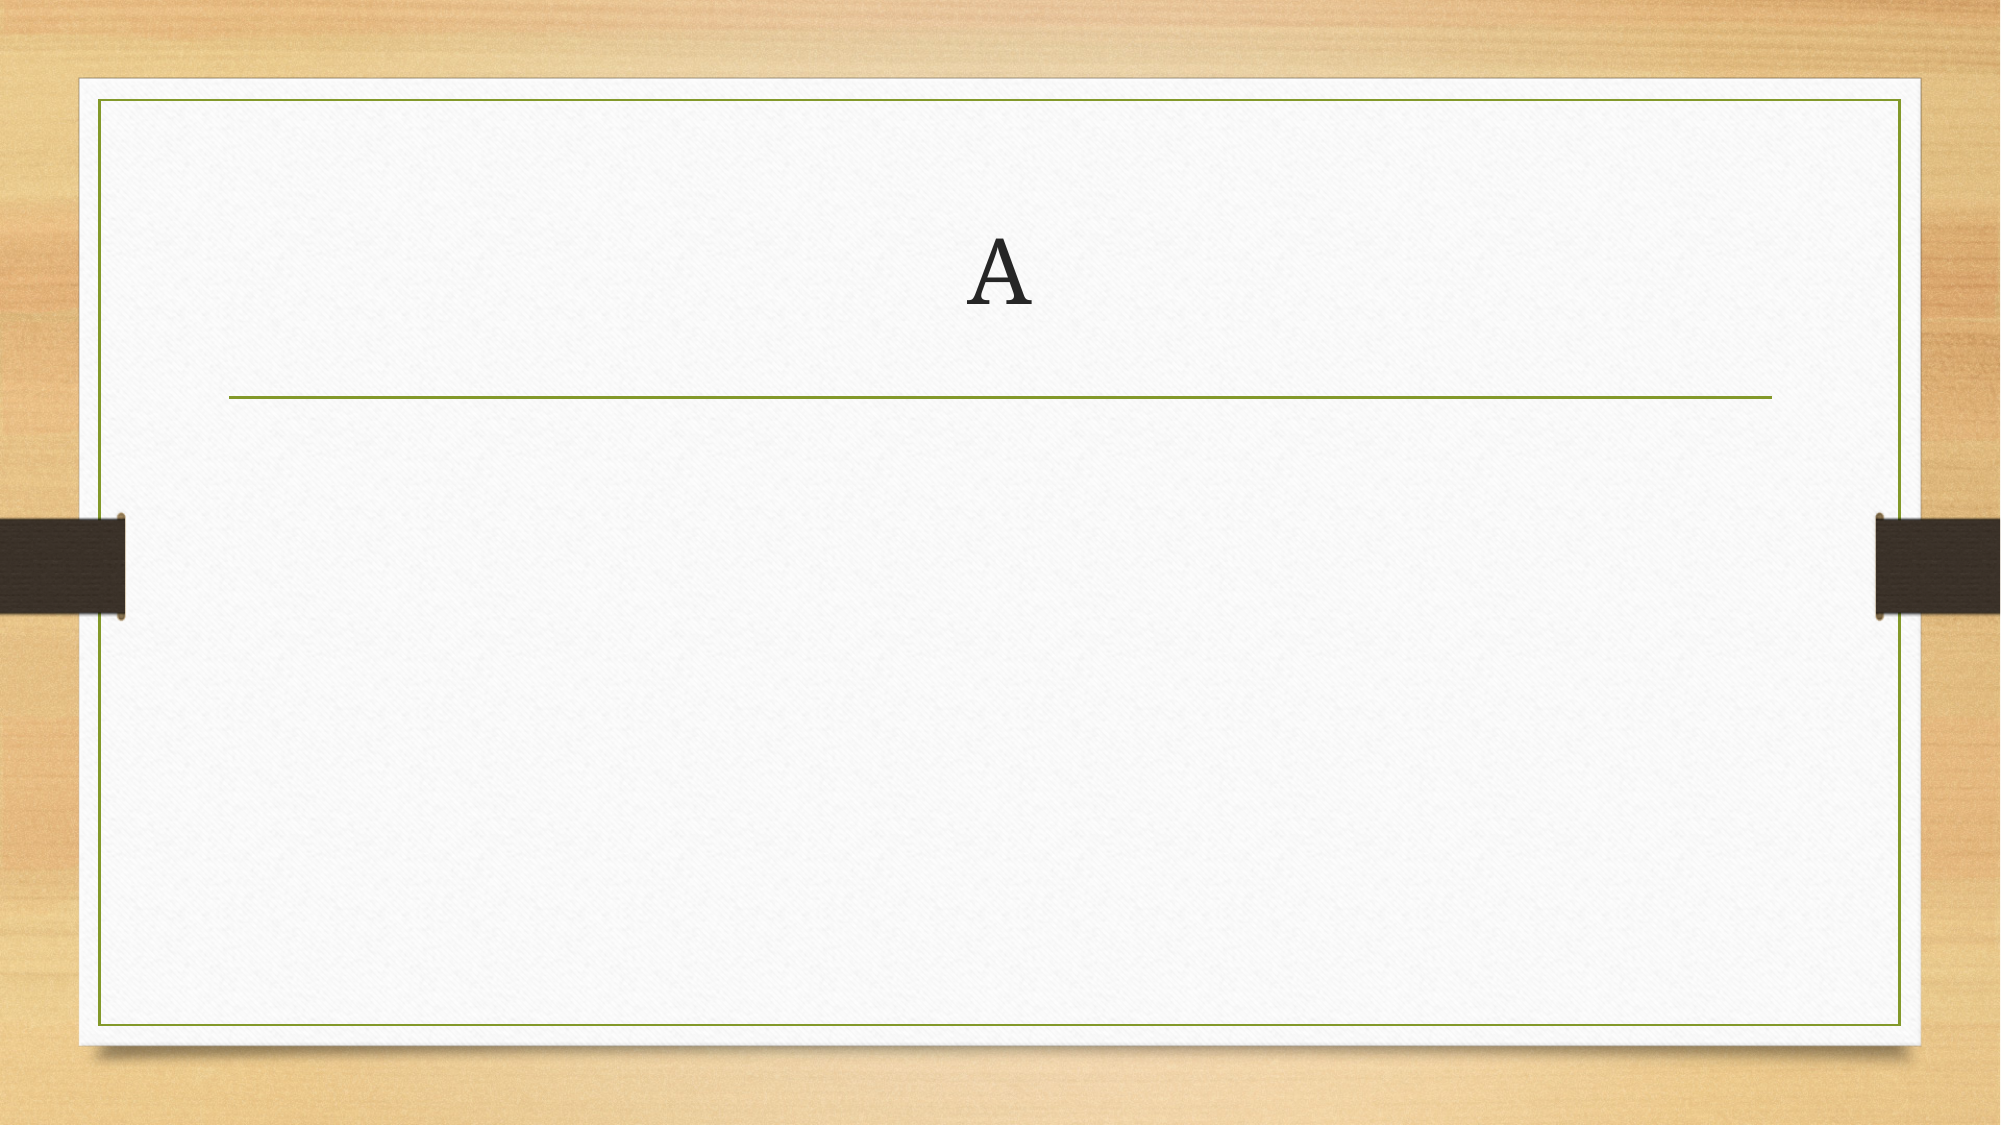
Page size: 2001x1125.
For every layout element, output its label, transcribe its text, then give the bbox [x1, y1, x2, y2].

title A [212, 161, 1788, 375]
picture [0, 0, 2001, 1125]
